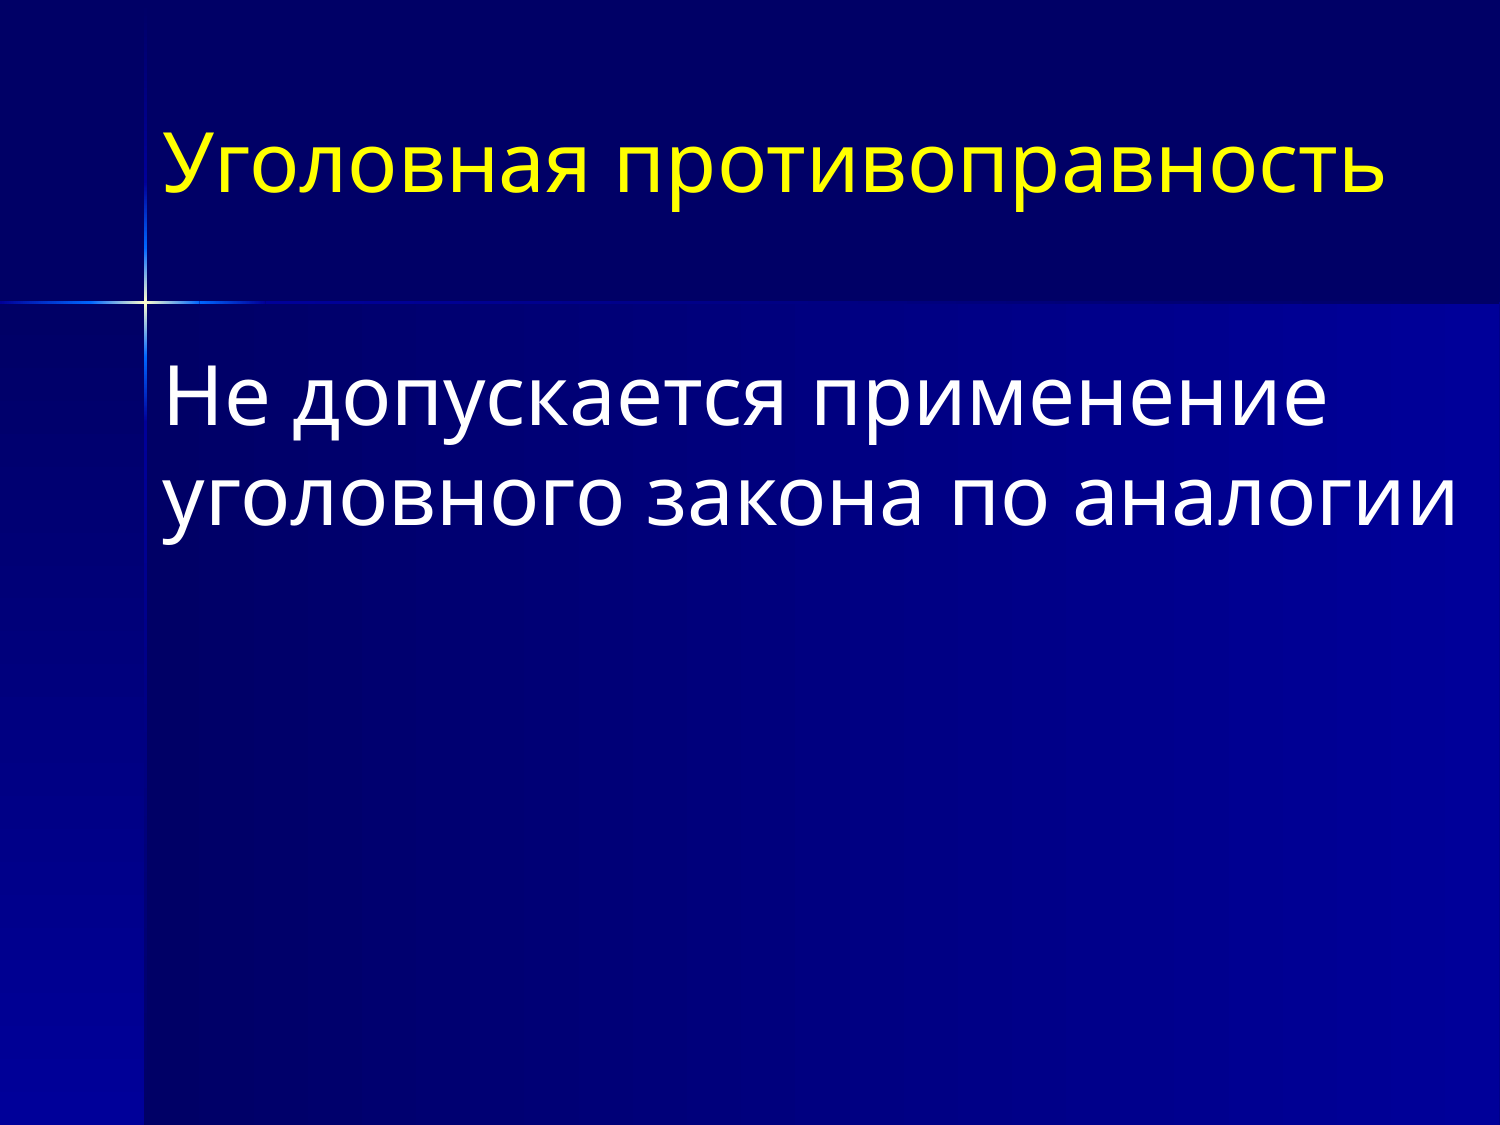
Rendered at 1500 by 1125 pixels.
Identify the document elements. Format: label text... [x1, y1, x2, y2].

subtitle Уголовная противоправность Не допускается применение уголовного закона по аналогии [147, 101, 1500, 1125]
